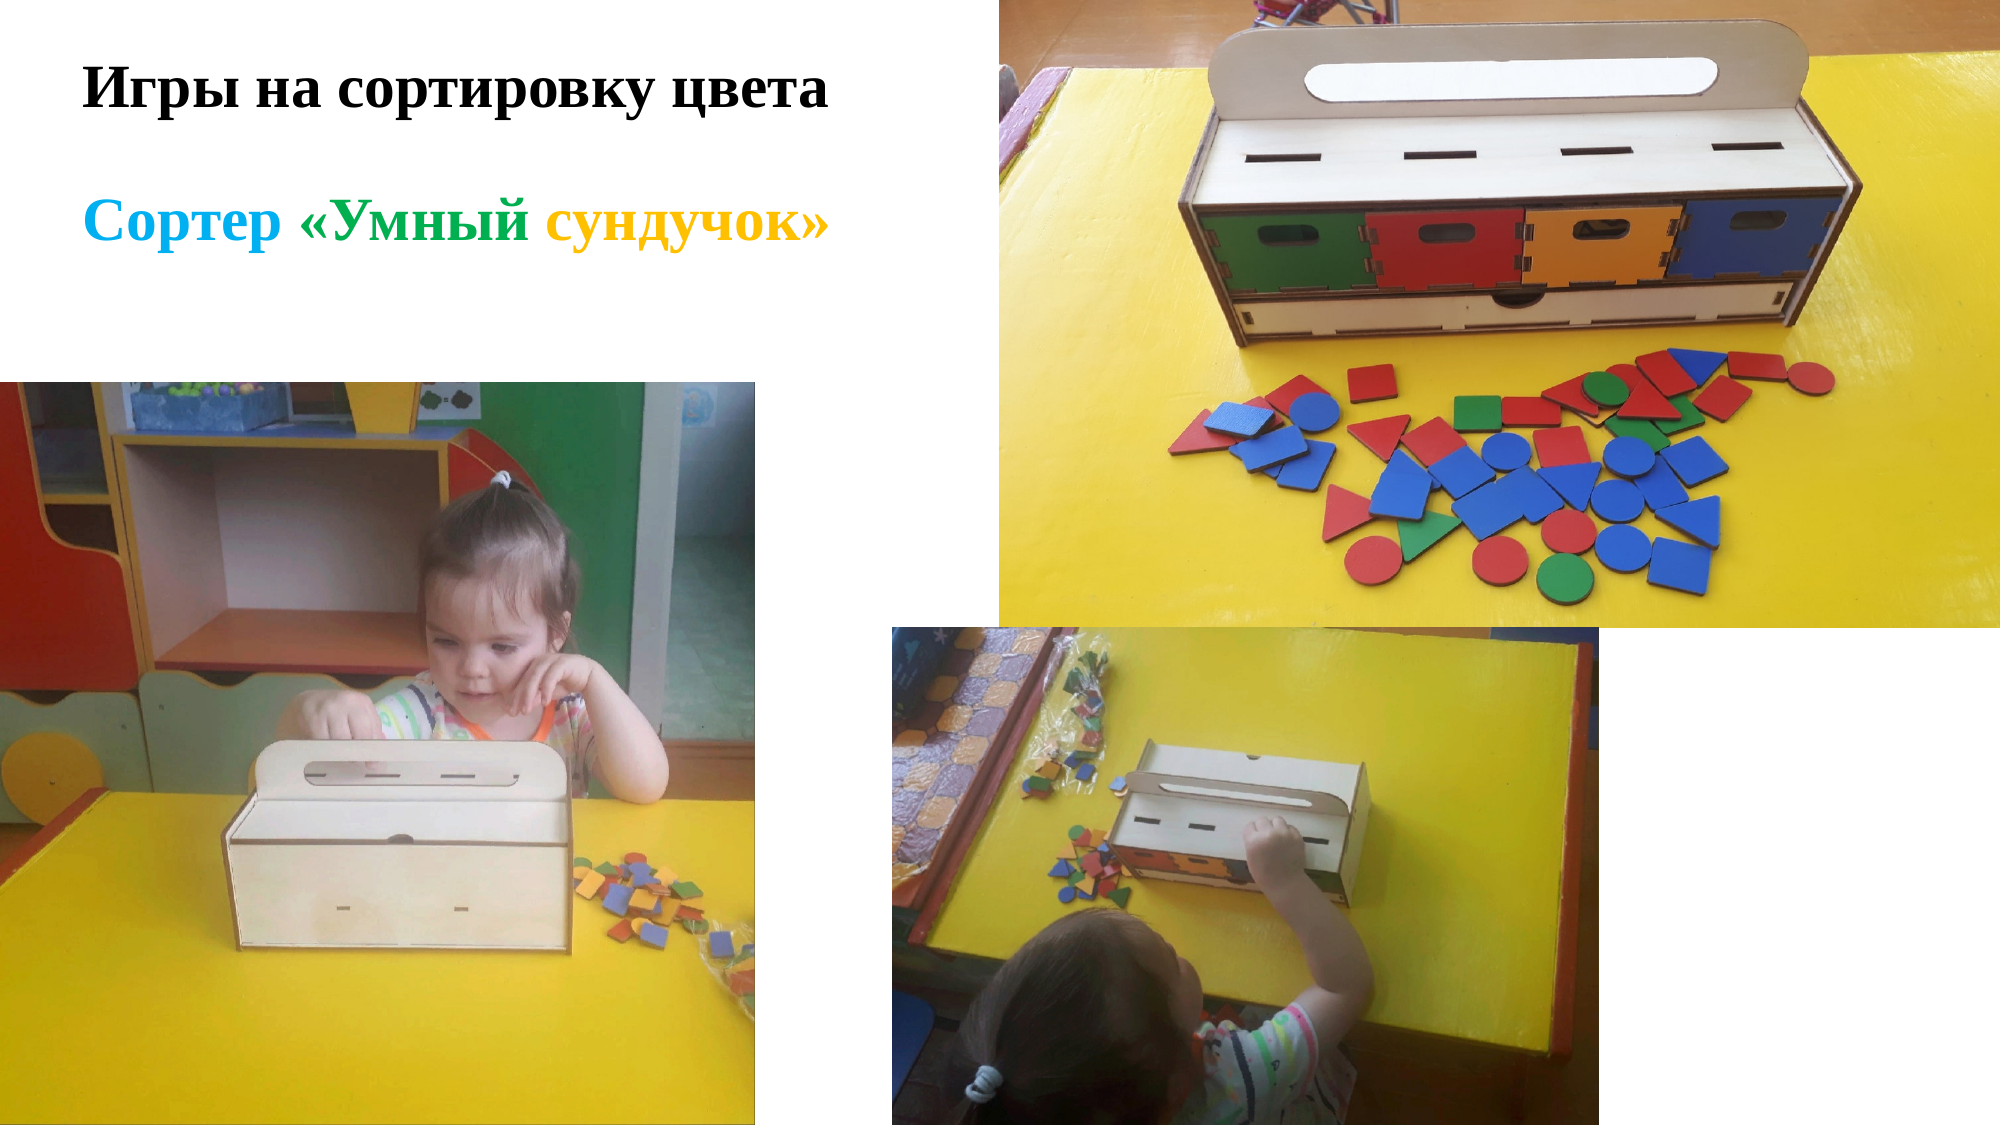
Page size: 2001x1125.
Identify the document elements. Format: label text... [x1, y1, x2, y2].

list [0, 382, 755, 1125]
title Игры на сортировку цвета Сортер «Умный сундучок» [67, 45, 999, 263]
picture [892, 0, 2000, 1125]
